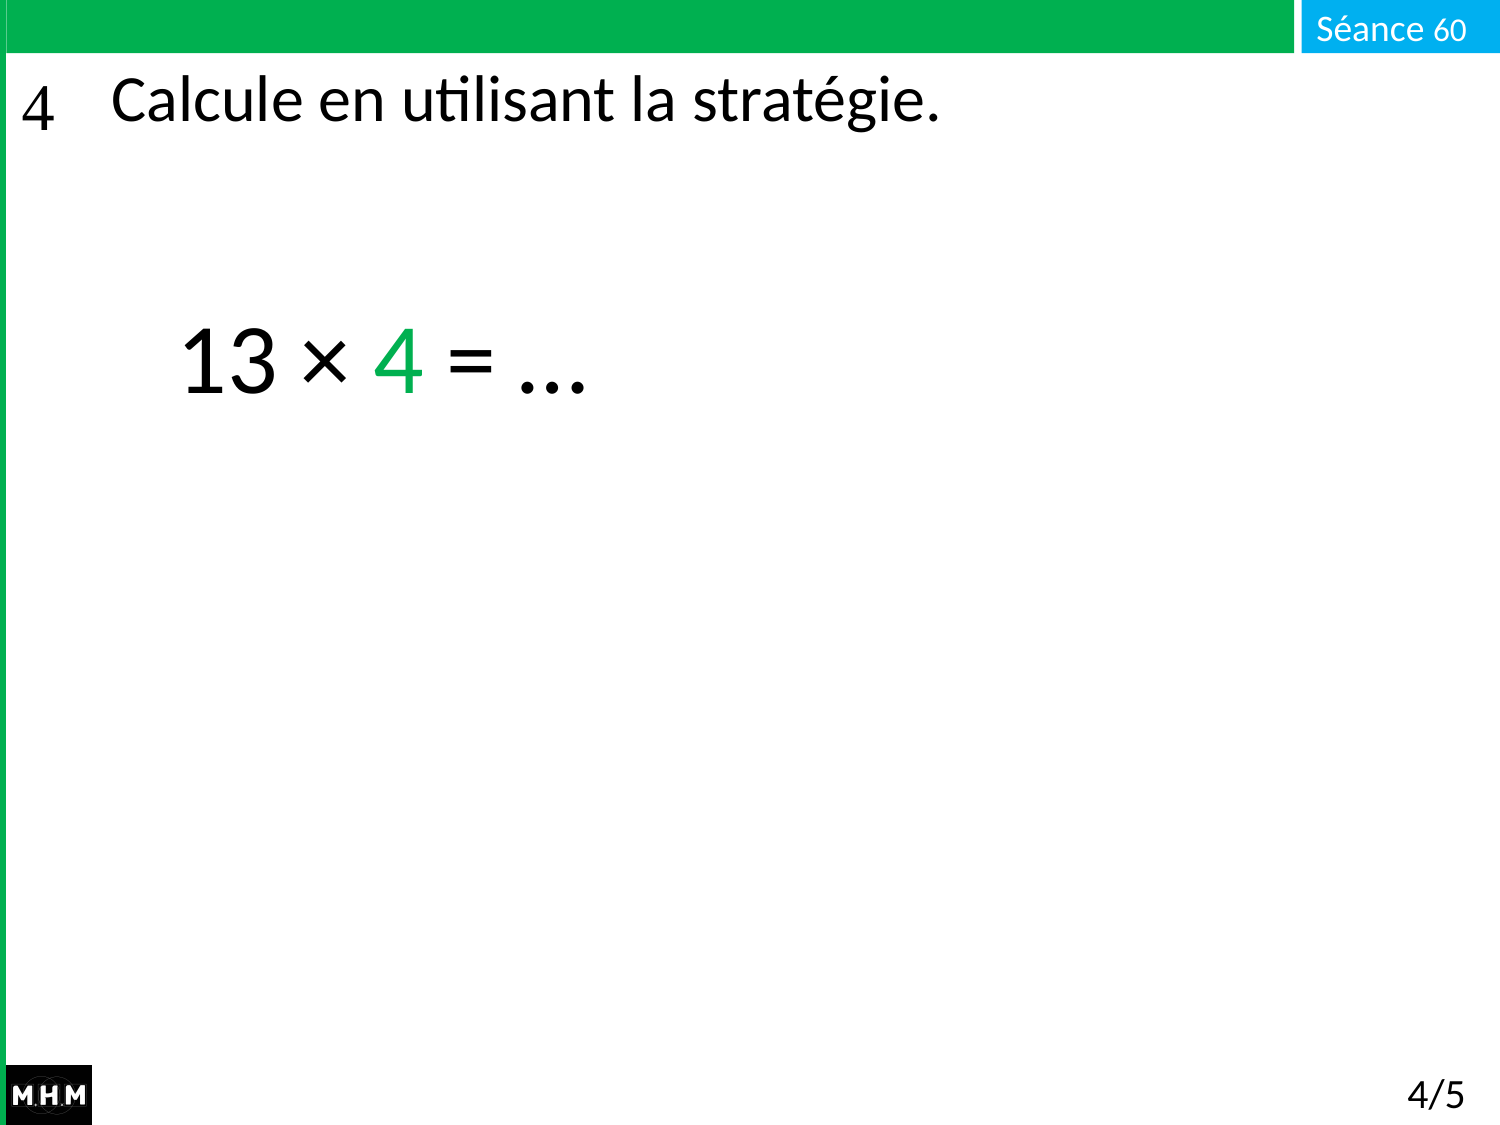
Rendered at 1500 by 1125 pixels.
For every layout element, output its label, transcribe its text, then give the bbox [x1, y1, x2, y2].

picture [6, 1065, 92, 1125]
title Calcule en utilisant la stratégie. [96, 57, 1391, 144]
text_box 13 × 4 = … [96, 286, 668, 421]
list 4/5 [1373, 1064, 1500, 1125]
